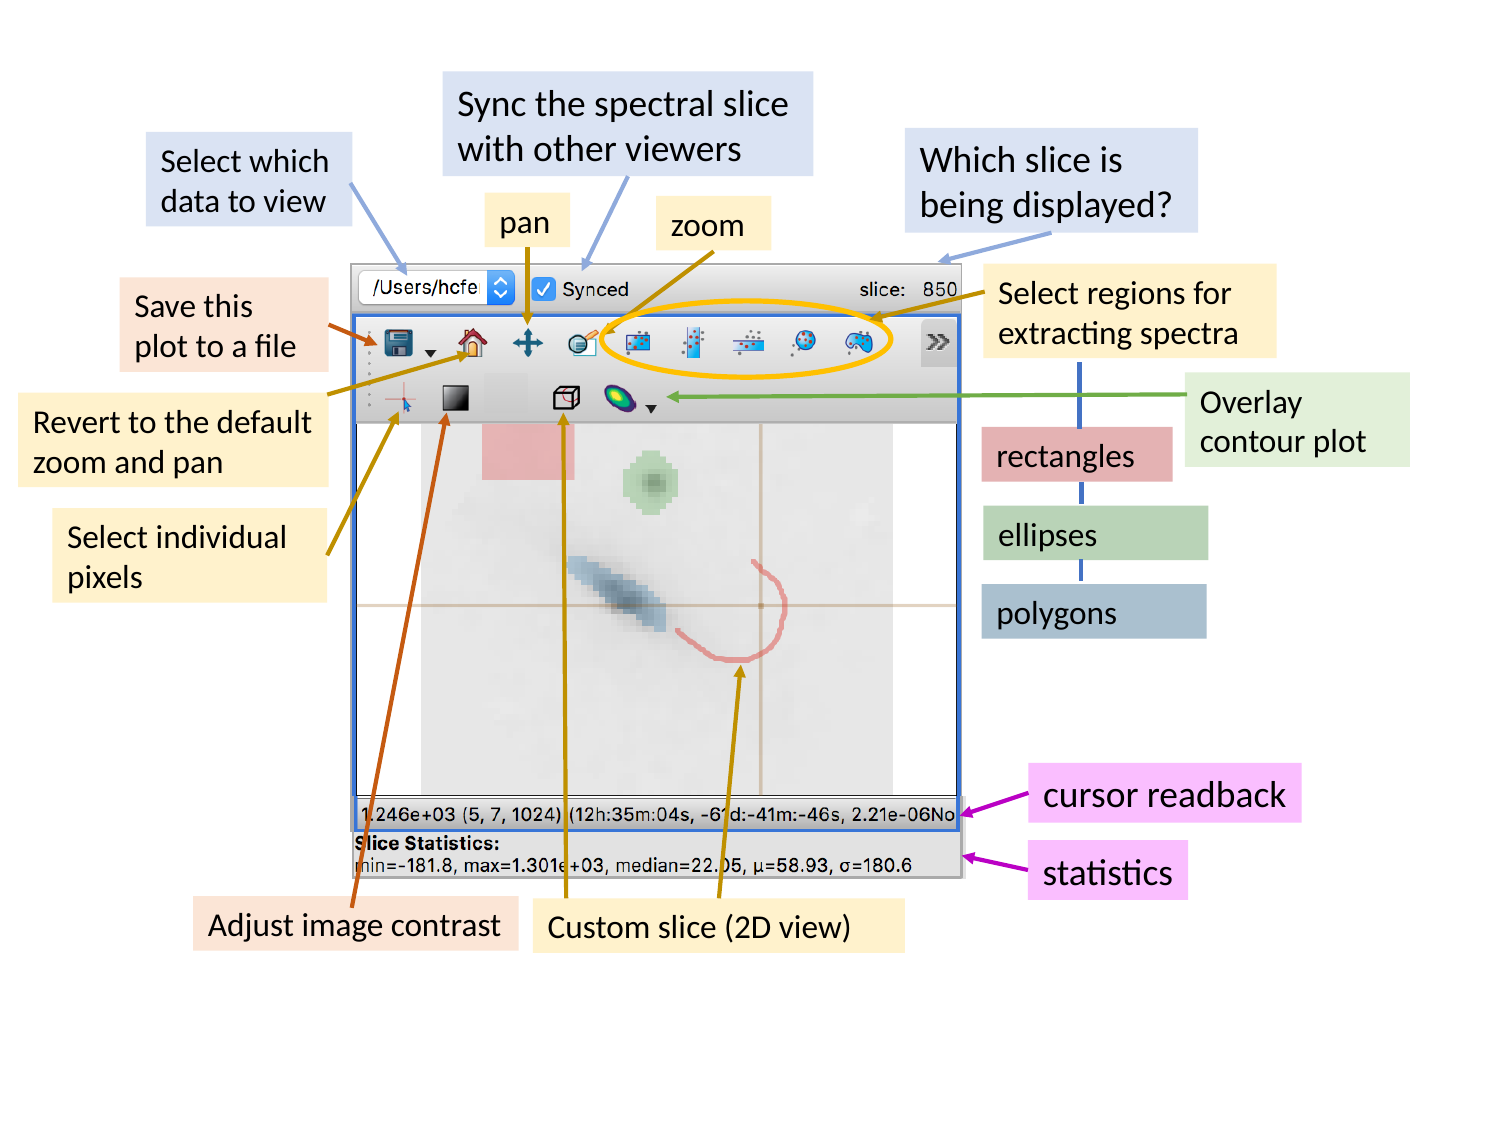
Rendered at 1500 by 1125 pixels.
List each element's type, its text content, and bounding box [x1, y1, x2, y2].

text_box Save this plot to a file [119, 277, 329, 372]
text_box pan [484, 192, 571, 248]
text_box polygons [981, 584, 1207, 639]
text_box Adjust image contrast [193, 896, 519, 951]
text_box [350, 182, 408, 276]
text_box zoom [656, 195, 772, 251]
text_box statistics [1027, 840, 1189, 900]
text_box ellipses [983, 505, 1209, 561]
text_box Select which data to view [145, 131, 353, 227]
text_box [719, 664, 741, 899]
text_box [351, 412, 447, 908]
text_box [563, 412, 567, 899]
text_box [869, 291, 985, 320]
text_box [327, 353, 471, 395]
text_box Overlay contour plot [1184, 372, 1410, 467]
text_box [328, 325, 378, 346]
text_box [601, 251, 714, 336]
text_box rectangles [981, 426, 1173, 482]
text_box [959, 793, 1027, 816]
text_box Which slice is being displayed? [904, 127, 1199, 233]
text_box Sync the spectral slice with other viewers [442, 71, 814, 177]
text_box Select regions for extracting spectra [983, 263, 1277, 359]
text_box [937, 233, 1052, 262]
text_box Custom slice (2D view) [532, 898, 905, 953]
picture [350, 263, 966, 879]
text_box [327, 411, 399, 557]
text_box Revert to the default zoom and pan [18, 392, 329, 488]
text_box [581, 177, 628, 272]
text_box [961, 855, 1028, 871]
text_box cursor readback [1028, 762, 1302, 823]
text_box Select individual pixels [52, 508, 328, 603]
